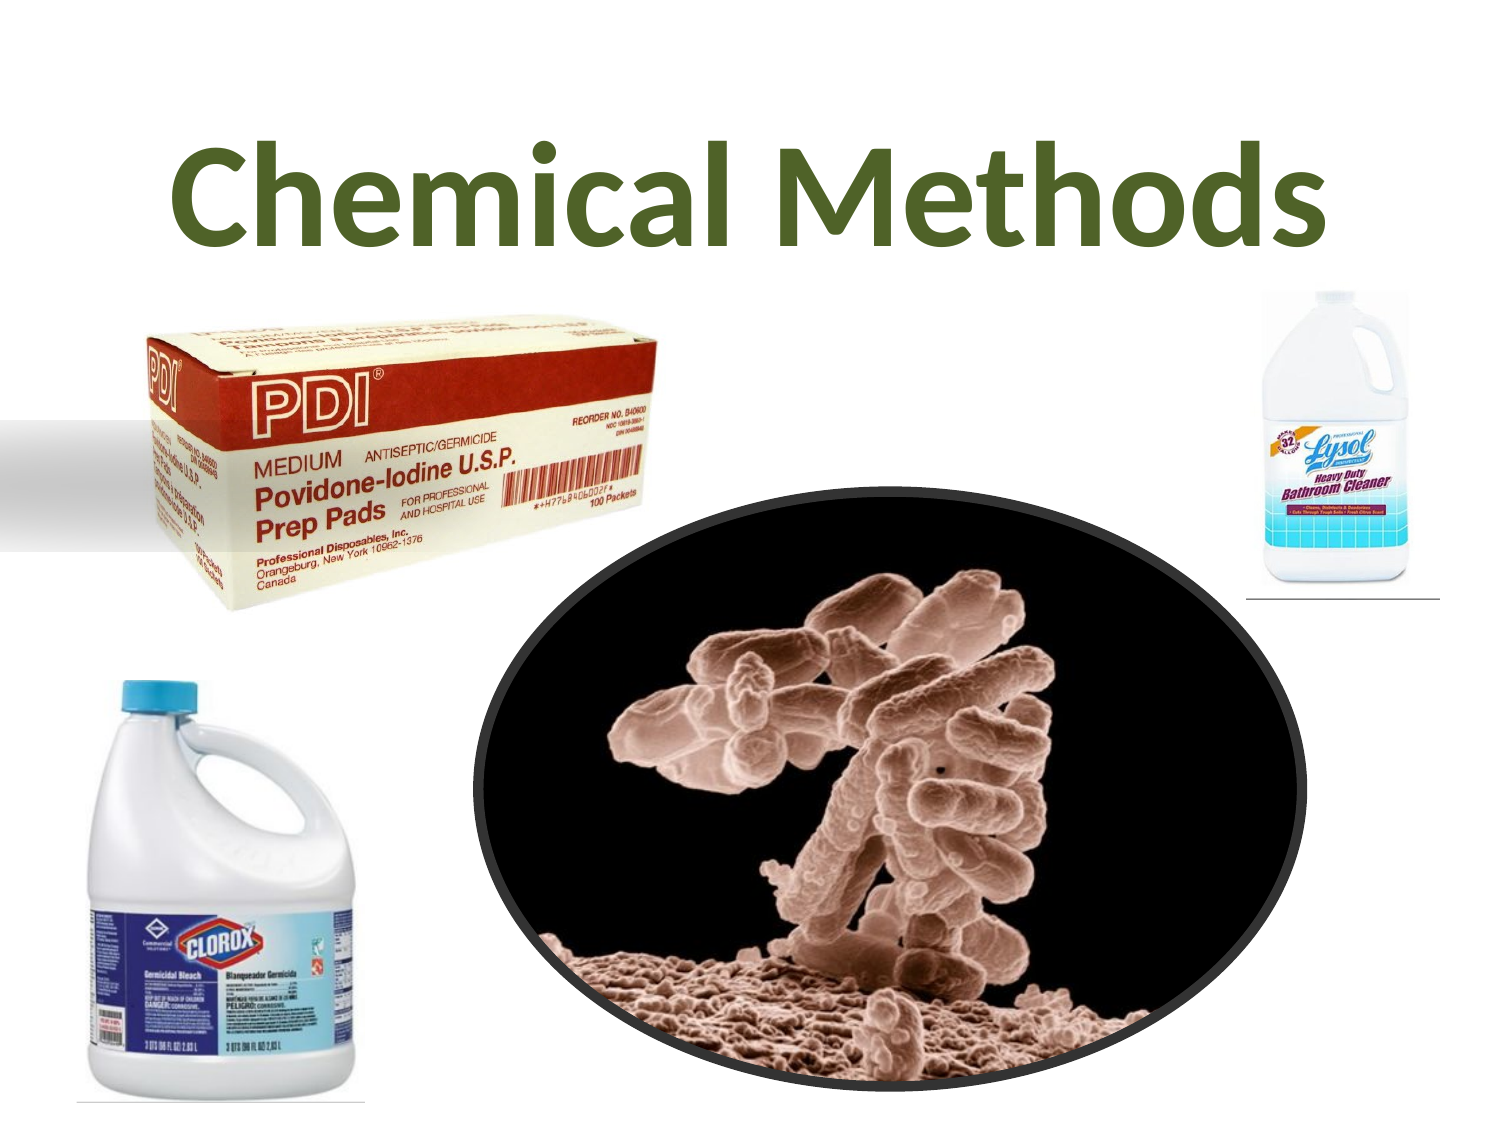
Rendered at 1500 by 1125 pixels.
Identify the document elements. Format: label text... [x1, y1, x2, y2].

picture [135, 278, 1440, 1087]
picture [76, 680, 366, 1104]
title Chemical Methods [112, 66, 1388, 308]
